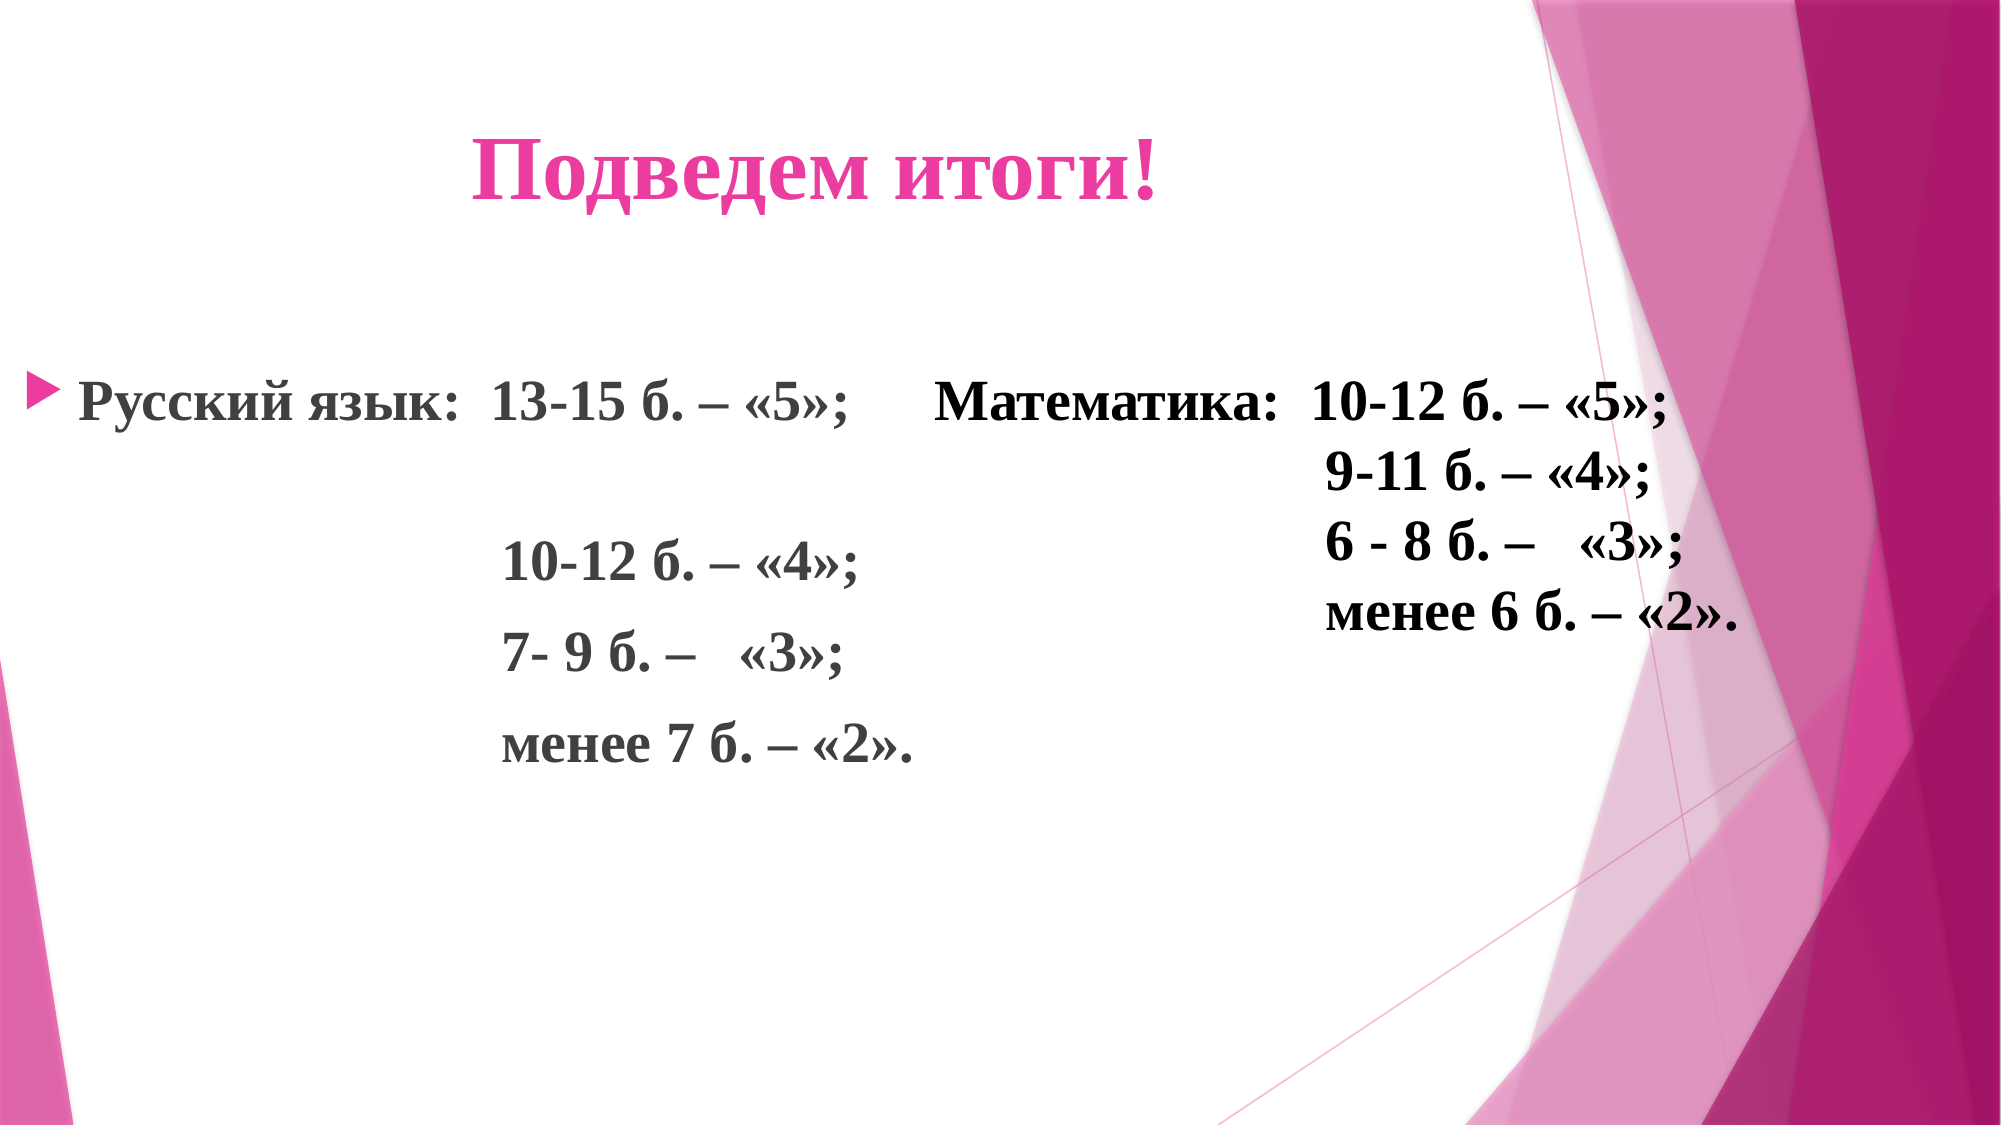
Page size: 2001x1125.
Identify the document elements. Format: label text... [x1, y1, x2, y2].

text_box Математика: 10-12 б. – «5»; 9-11 б. – «4»; 6 - 8 б. – «3»; менее 6 б. – «2». [919, 354, 1920, 720]
list Русский язык: 13-15 б. – «5»; 10-12 б. – «4»; 7- 9 б. – «3»; менее 7 б. – «2». [7, 354, 948, 992]
title Подведем итоги! [111, 99, 1522, 317]
